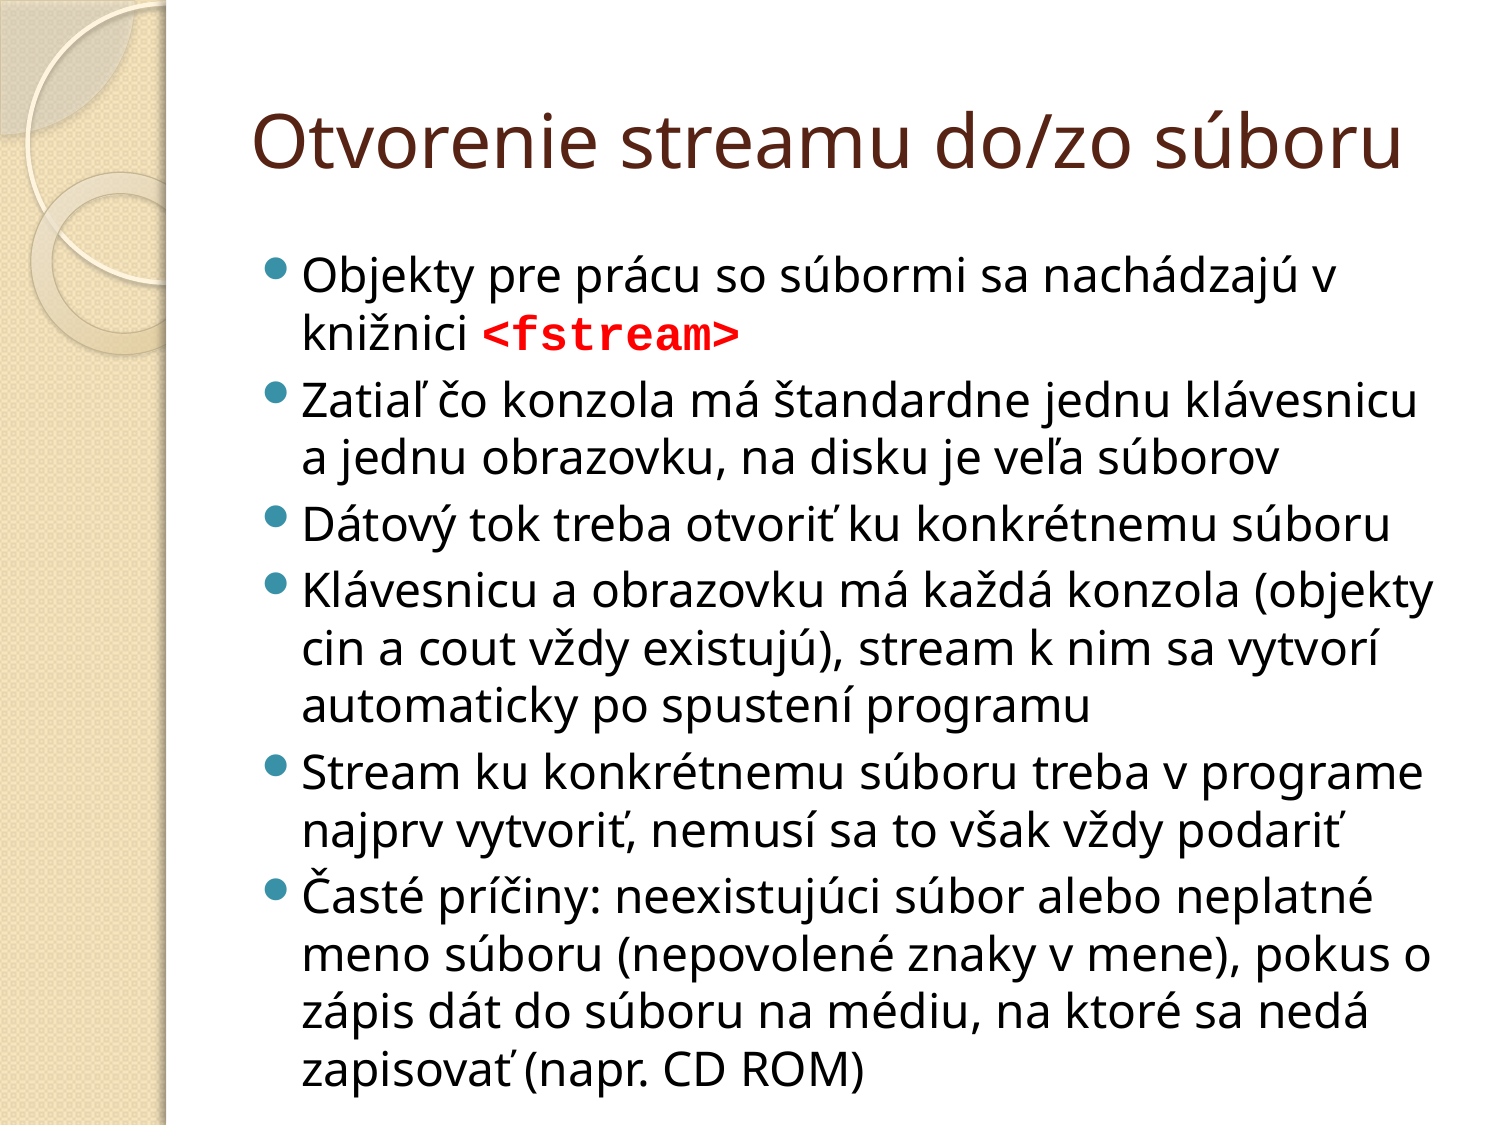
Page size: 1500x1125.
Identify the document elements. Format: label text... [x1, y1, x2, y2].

title Otvorenie streamu do/zo súboru [235, 45, 1466, 233]
list Objekty pre prácu so súbormi sa nachádzajú v knižnici <fstream> Zatiaľ čo konzola má štandardne jednu klávesnicu a jednu obrazovku, na disku je veľa súborov Dátový tok treba otvoriť ku konkrétnemu súboru Klávesnicu a obrazovku má každá konzola (objekty cin a cout vždy existujú), stream k nim sa vytvorí automaticky po spustení programu Stream ku konkrétnemu súboru treba v programe najprv vytvoriť, nemusí sa to však vždy podariť Časté príčiny: neexistujúci súbor alebo neplatné meno súboru (nepovolené znaky v mene), pokus o zápis dát do súboru na médiu, na ktoré sa nedá zapisovať (napr. CD ROM) [235, 237, 1466, 1125]
